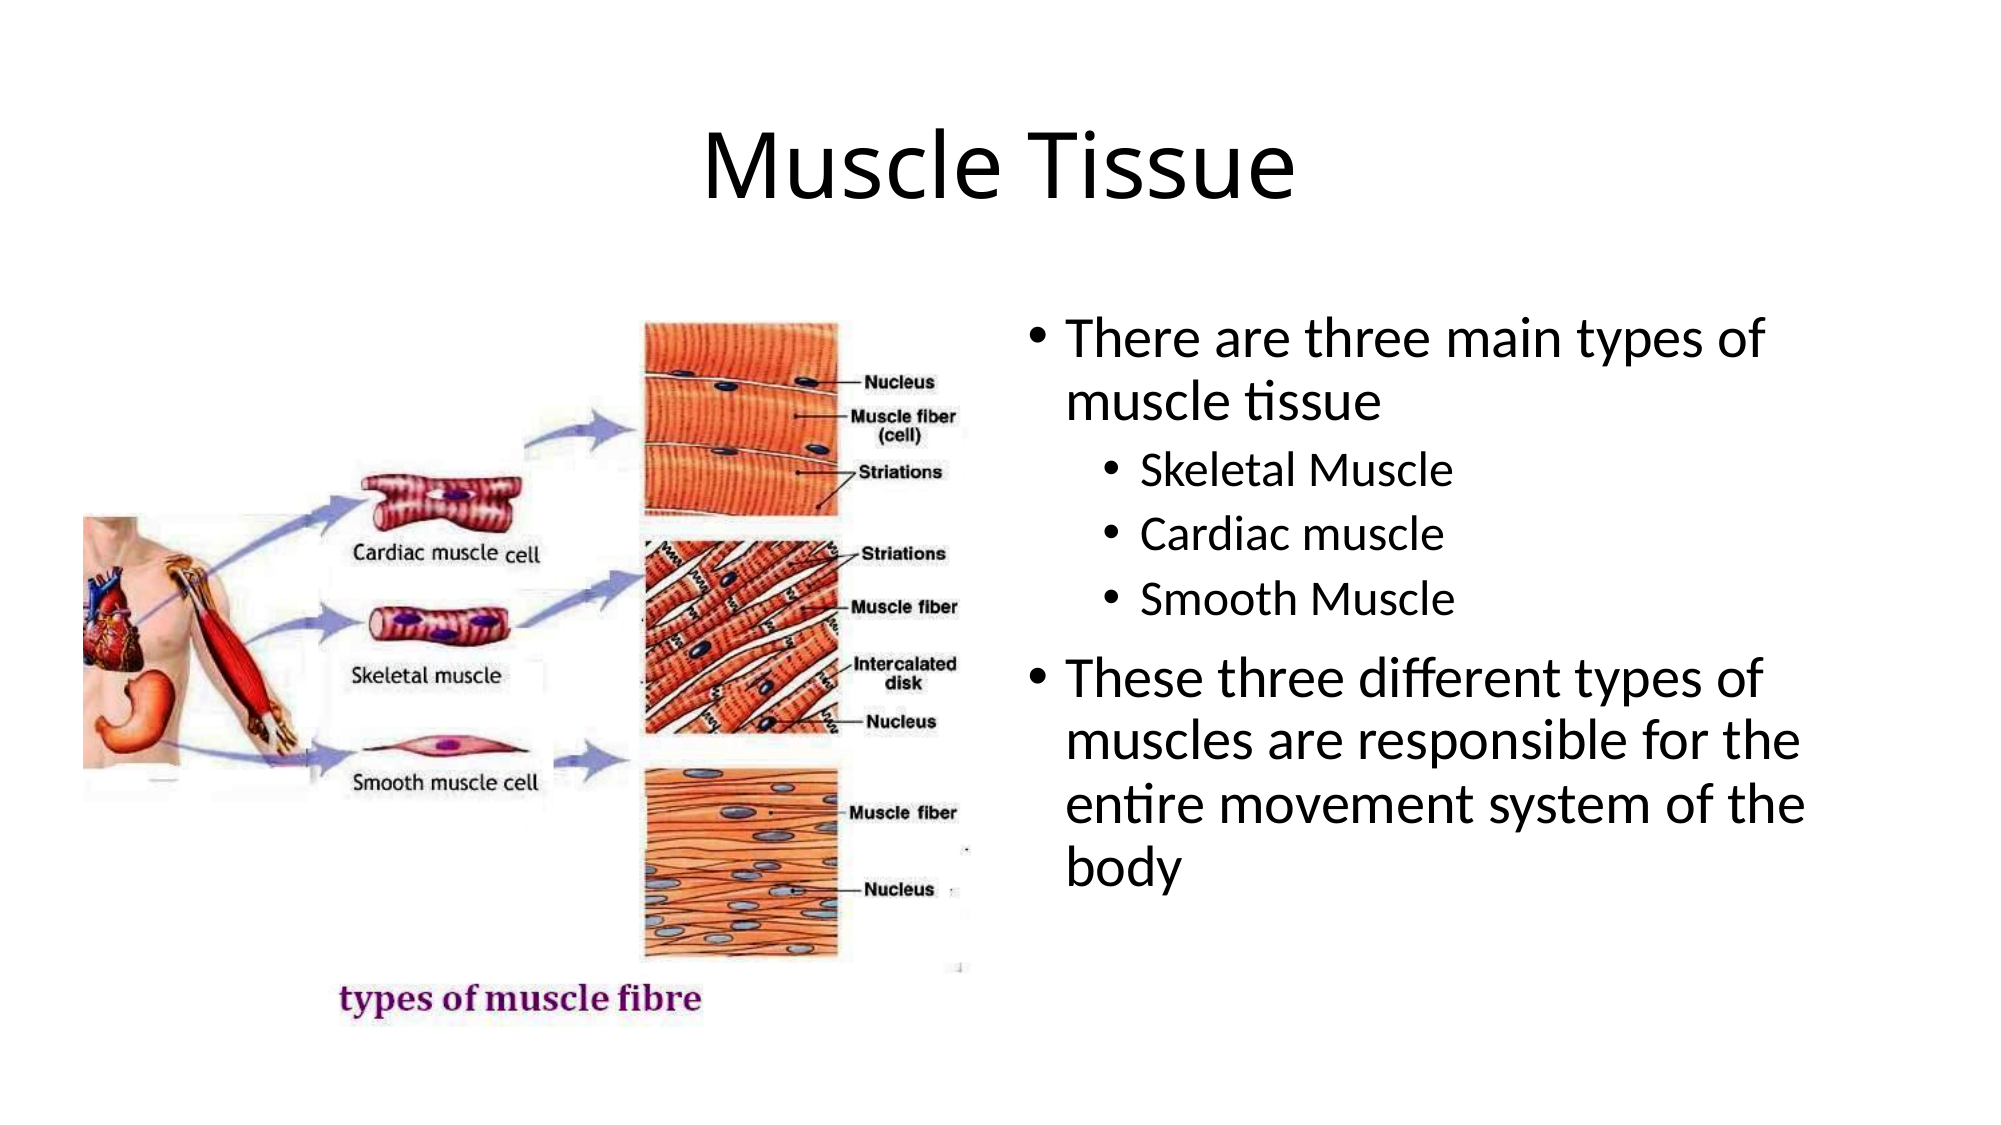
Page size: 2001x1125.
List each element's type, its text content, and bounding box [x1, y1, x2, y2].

title Muscle Tissue [137, 59, 1863, 278]
picture [83, 299, 983, 1055]
list There are three main types of muscle tissue Skeletal Muscle Cardiac muscle Smooth Muscle These three different types of muscles are responsible for the entire movement system of the body [1012, 299, 1863, 1014]
